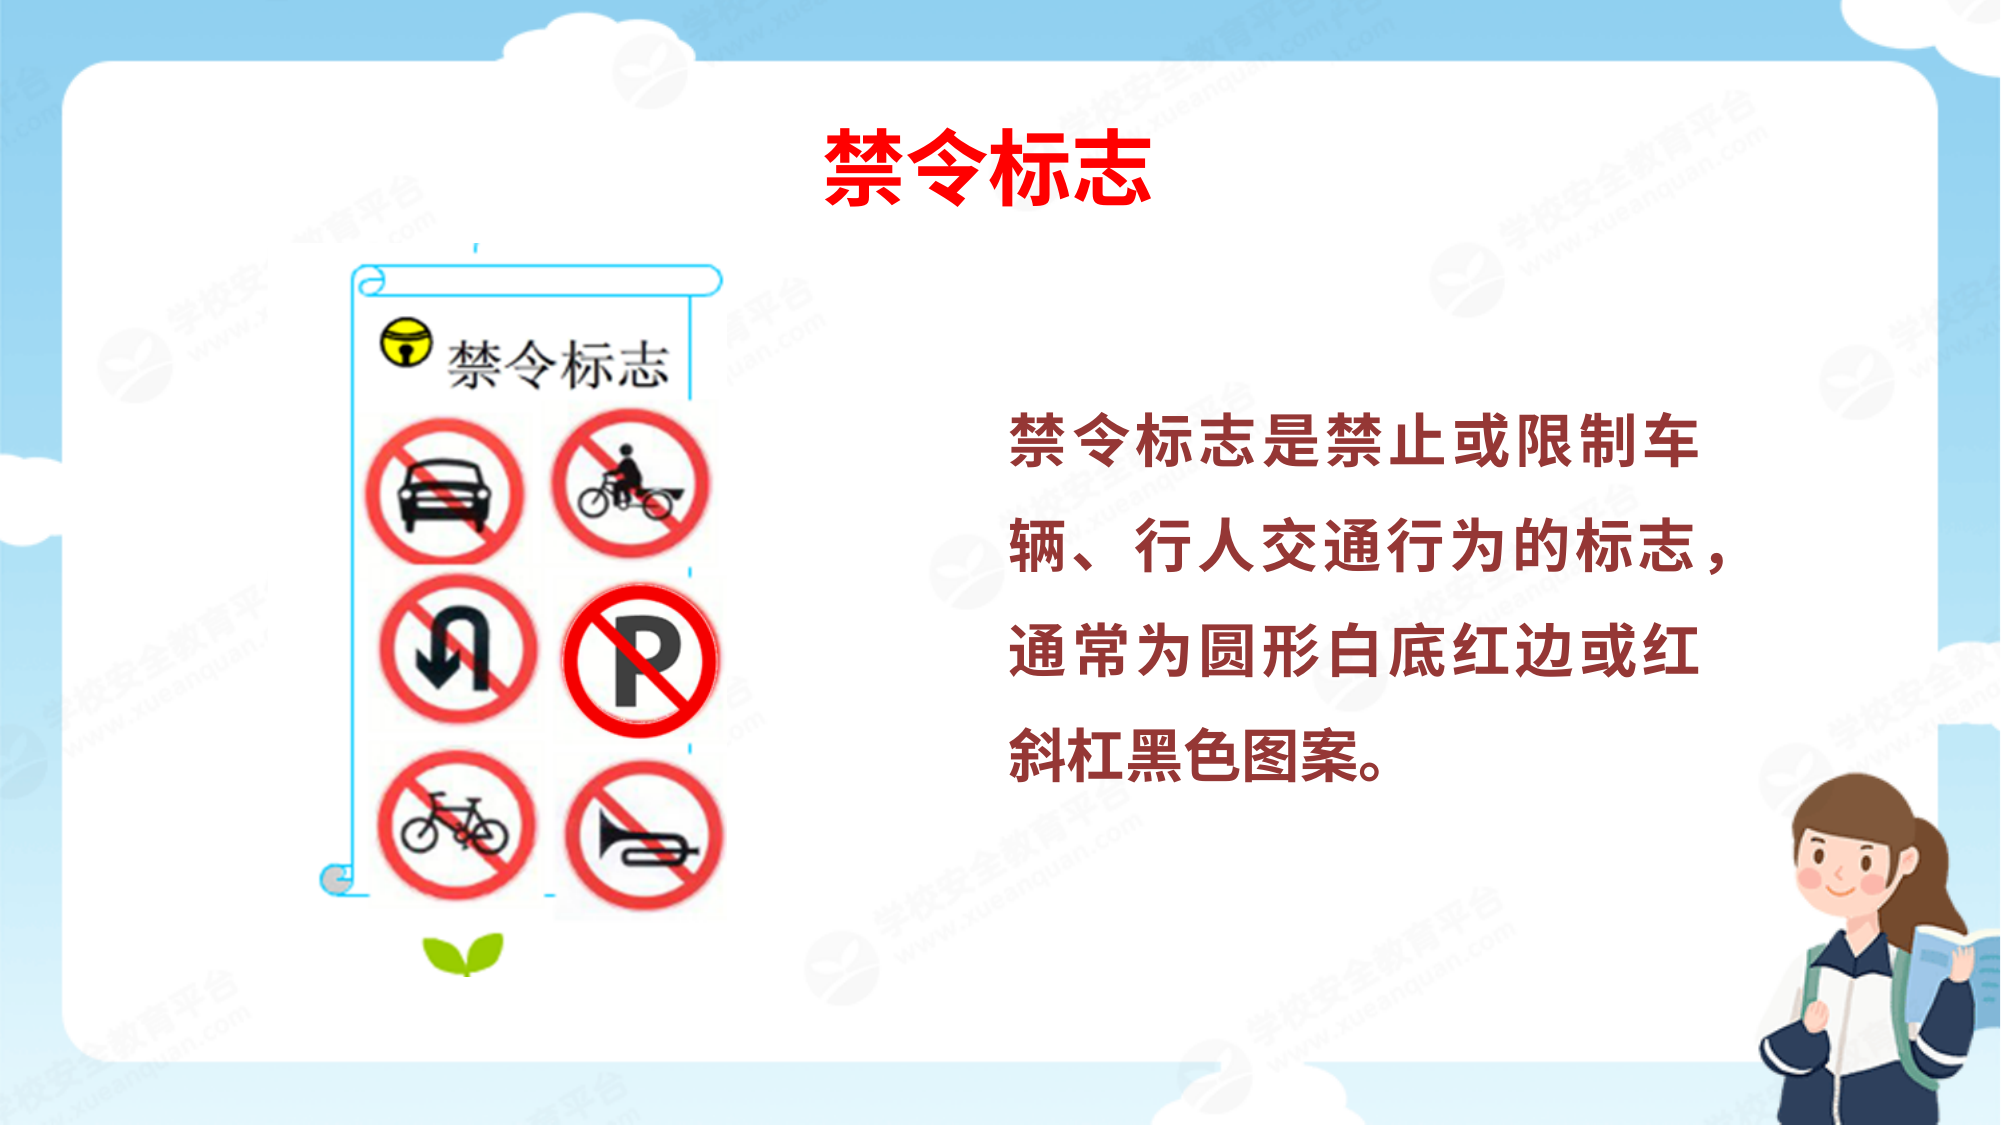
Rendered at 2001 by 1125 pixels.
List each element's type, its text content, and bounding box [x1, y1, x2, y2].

picture [0, 0, 2001, 1125]
list 禁令标志是禁止或限制车辆、行人交通行为的标志，通常为圆形白底红边或红斜杠黑色图案。 [993, 361, 1716, 815]
text_box 禁令标志 [807, 108, 1171, 224]
